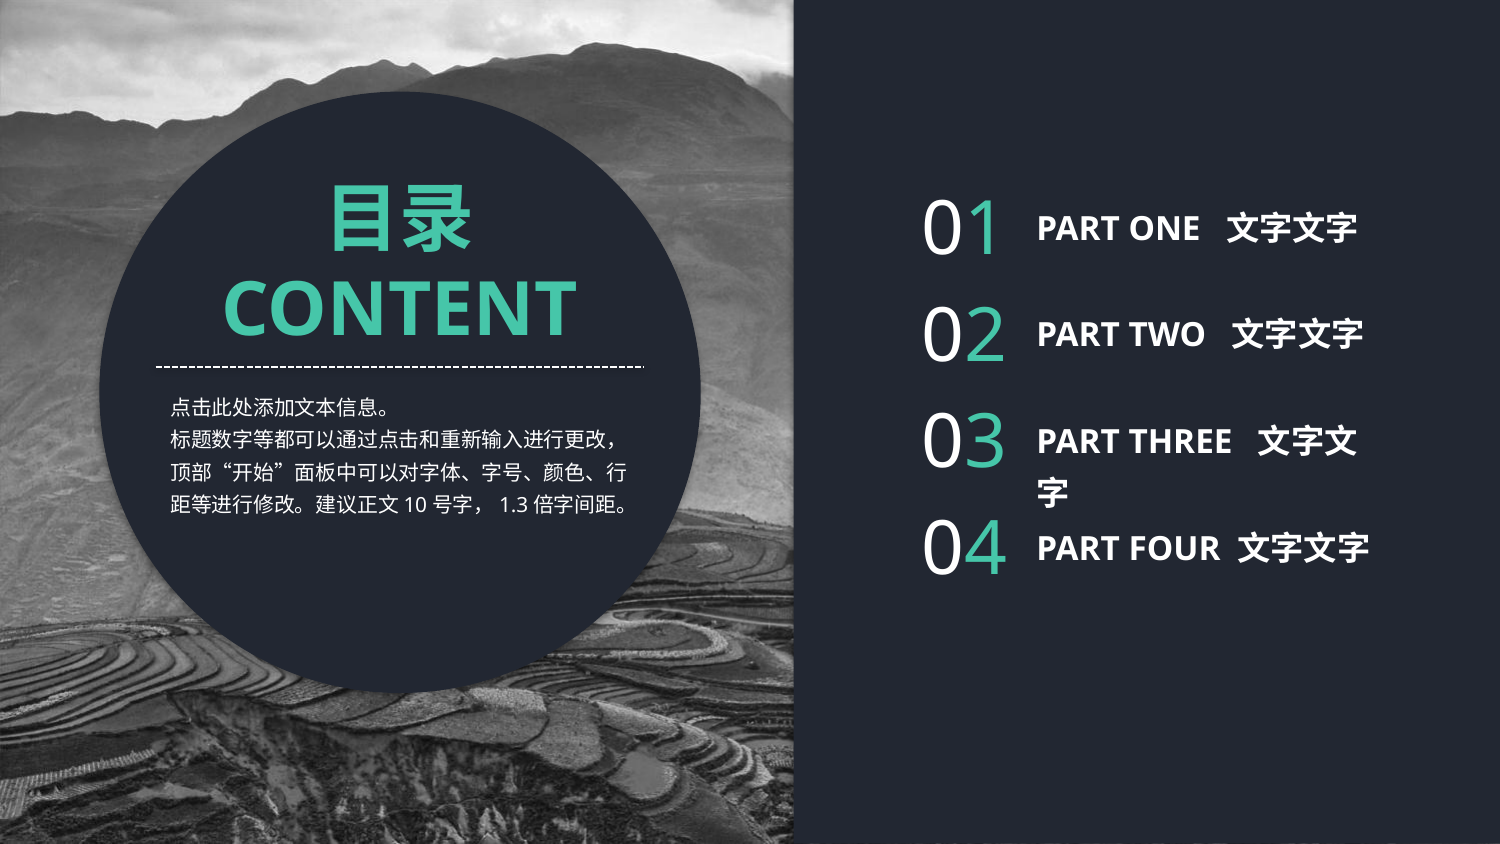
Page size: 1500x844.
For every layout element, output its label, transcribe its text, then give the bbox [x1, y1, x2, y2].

text_box 01 [906, 172, 1023, 277]
text_box PART ONE 文字文字 [1023, 187, 1402, 255]
text_box 目录 CONTENT [206, 163, 594, 358]
text_box PART TWO 文字文字 [1023, 294, 1402, 361]
text_box 03 [906, 385, 1023, 491]
text_box [98, 90, 702, 694]
text_box [793, 0, 1500, 844]
text_box PART THREE 文字文字 [1021, 401, 1402, 507]
text_box 点击此处添加文本信息。 标题数字等都可以通过点击和重新输入进行更改，顶部“开始”面板中可以对字体、字号、颜色、行距等进行修改。建议正文10号字，1.3倍字间距。 [155, 379, 645, 524]
text_box PART FOUR 文字文字 [1023, 507, 1402, 575]
text_box 04 [906, 492, 1023, 597]
text_box 02 [906, 278, 1023, 384]
picture [0, 0, 793, 844]
